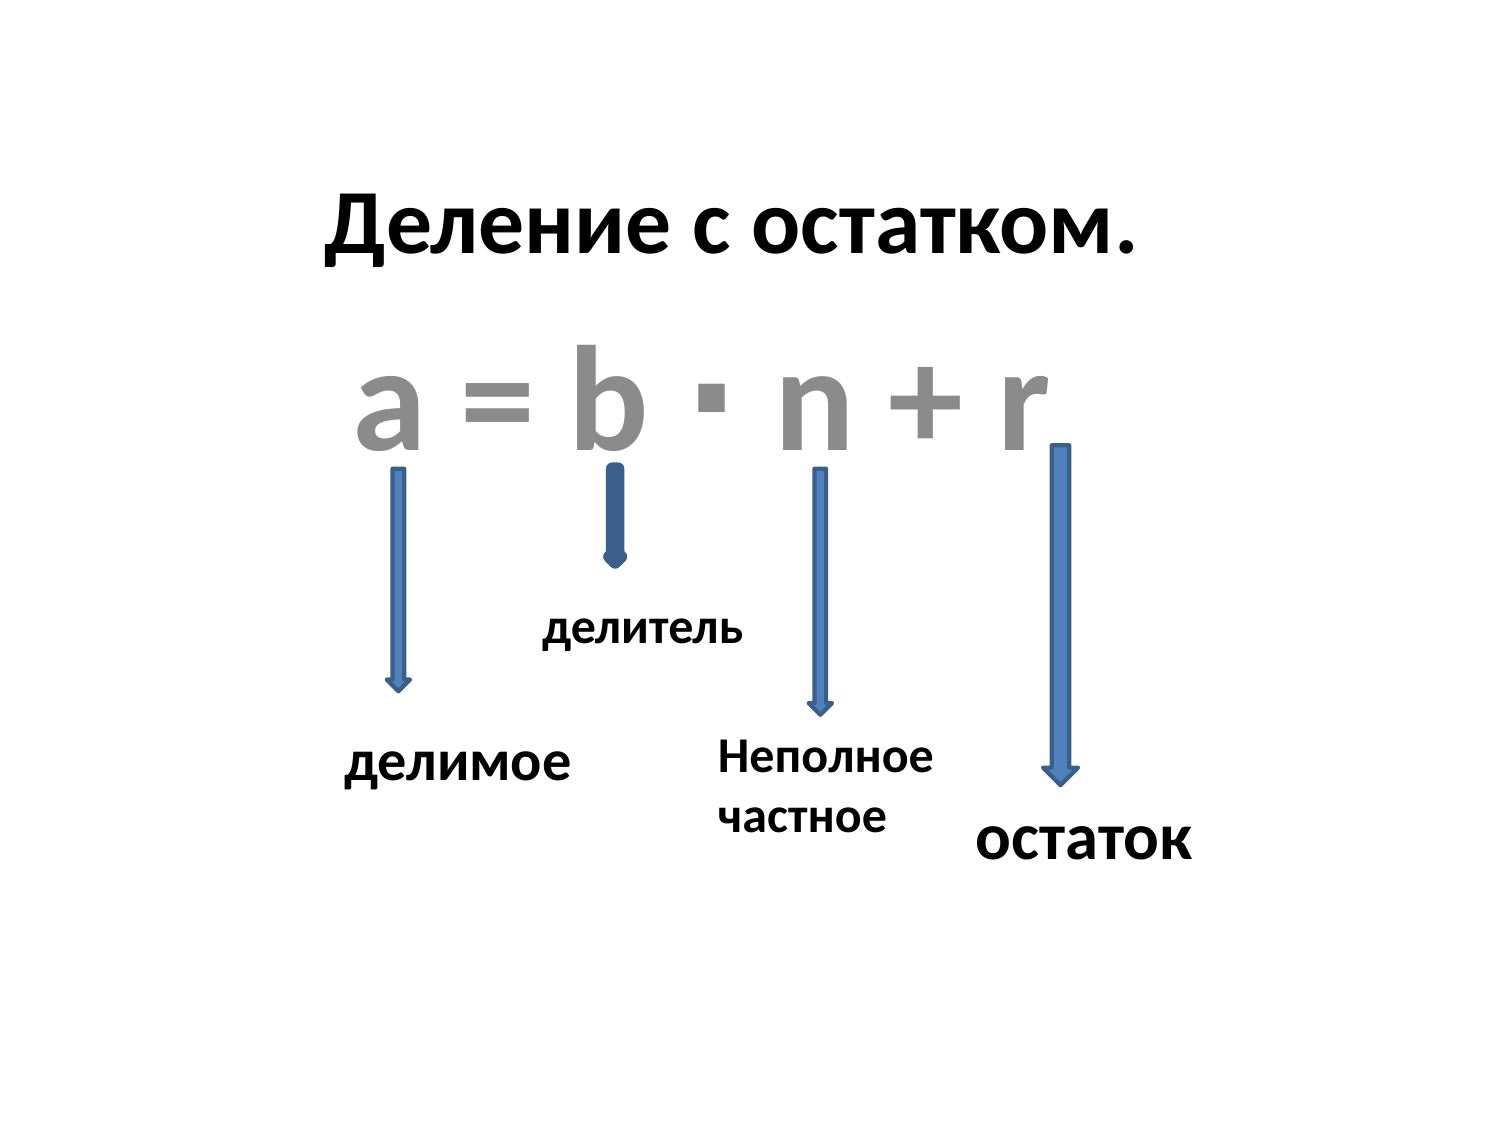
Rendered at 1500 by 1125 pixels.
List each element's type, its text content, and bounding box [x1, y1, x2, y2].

text_box [806, 466, 834, 714]
text_box [607, 466, 623, 565]
text_box Неполное частное [703, 714, 961, 850]
text_box остаток [960, 785, 1254, 880]
text_box делитель [527, 585, 821, 661]
text_box [1041, 443, 1081, 785]
text_box [384, 466, 413, 694]
subtitle a = b ∙ n + r [128, 292, 1275, 1020]
title Деление с остатком. [93, 58, 1372, 375]
text_box делимое [329, 714, 587, 800]
